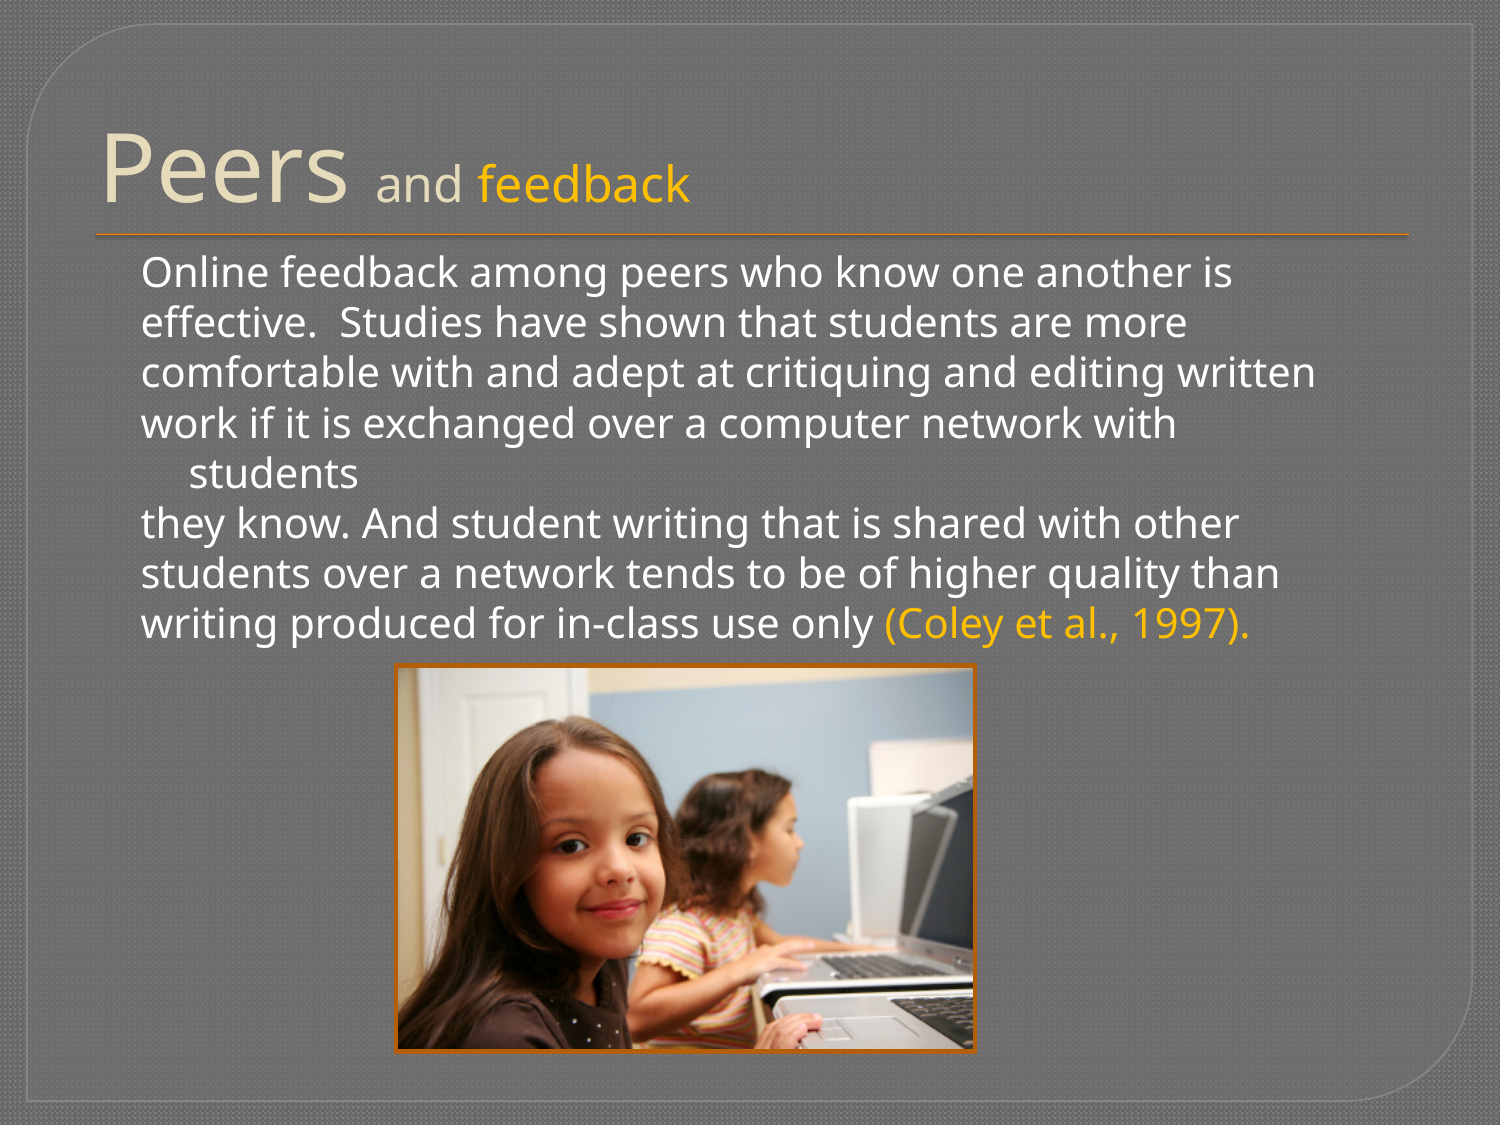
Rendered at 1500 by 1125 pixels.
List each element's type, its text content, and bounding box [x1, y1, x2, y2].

title Peers and feedback [75, 41, 1425, 230]
list Online feedback among peers who know one another is effective. Studies have shown that students are more comfortable with and adept at critiquing and editing written work if it is exchanged over a computer network with students they know. And student writing that is shared with other students over a network tends to be of higher quality than writing produced for in-class use only (Coley et al., 1997). [140, 246, 1348, 657]
picture [398, 667, 973, 1050]
